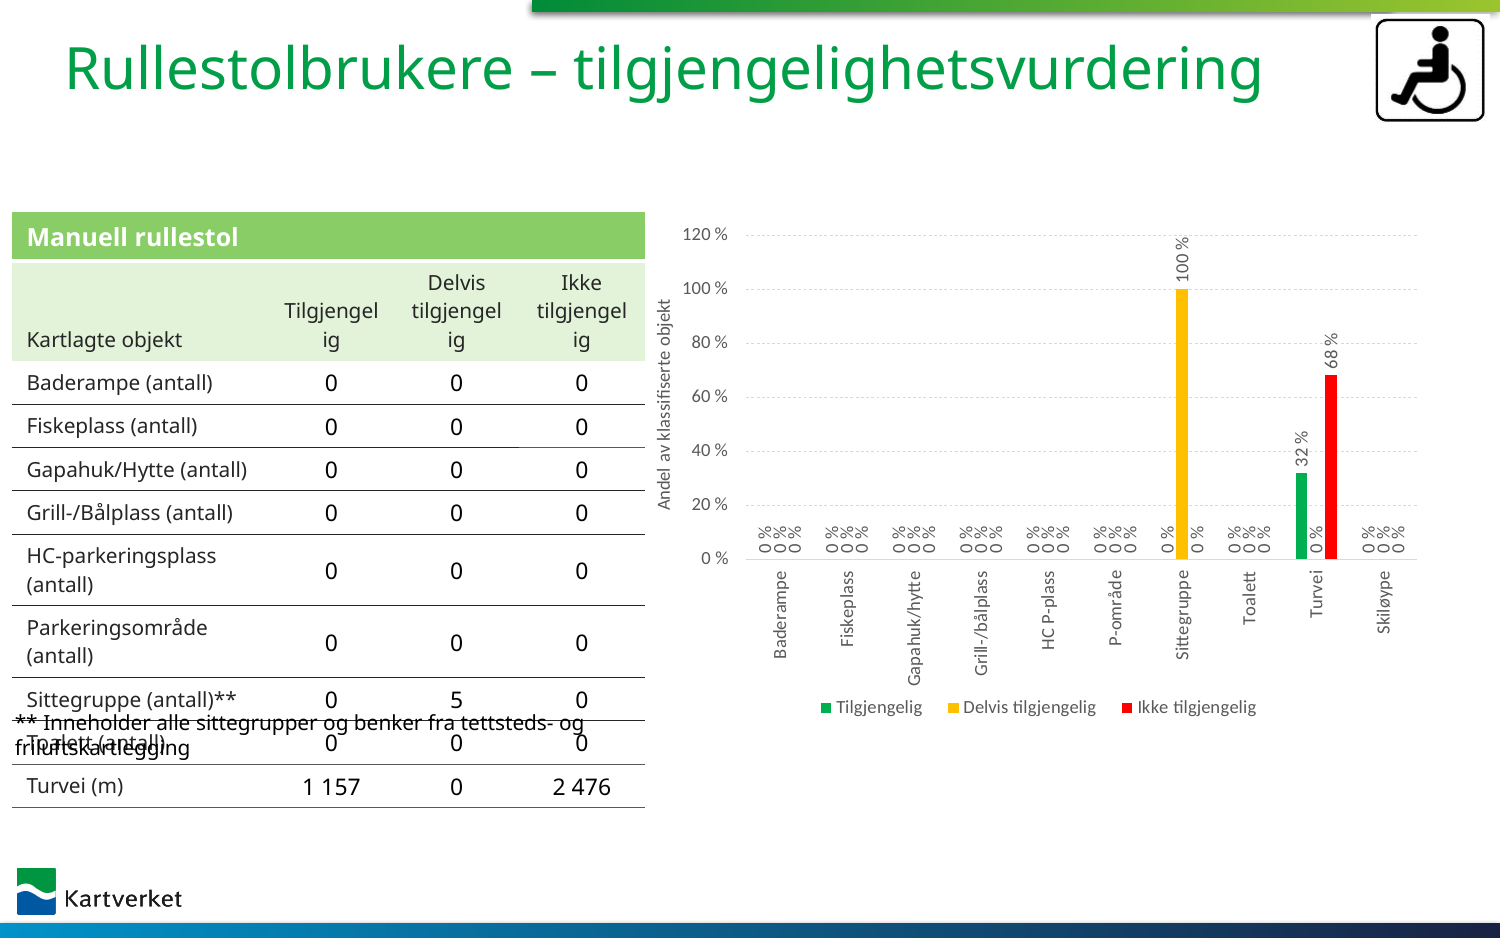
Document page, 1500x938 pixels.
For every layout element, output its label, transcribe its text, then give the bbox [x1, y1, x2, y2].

table_cell 0 [269, 678, 394, 702]
table_cell 0 [519, 405, 638, 447]
table_cell 0 [519, 491, 638, 534]
table_cell 0 [394, 491, 519, 534]
table_cell 0 [394, 535, 519, 605]
text_box Rullestolbrukere – tilgjengelighetsvurdering [49, 12, 1372, 109]
text_box ** Inneholder alle sittegrupper og benker fra tettsteds- og friluftskartlegging [0, 702, 745, 768]
table_cell 5 [394, 678, 519, 702]
table_cell 0 [394, 606, 519, 677]
table_cell 0 [269, 606, 394, 677]
table_cell 0 [394, 405, 519, 447]
table_cell 0 [394, 361, 519, 404]
table_cell 0 [519, 361, 638, 404]
table_cell 0 [269, 405, 394, 447]
table_cell 0 [519, 678, 638, 702]
table_cell Fiskeplass (antall) [12, 405, 269, 447]
table_cell 0 [519, 448, 638, 490]
table_cell Delvis tilgjengelig [394, 263, 519, 361]
table_header Manuell rullestol [12, 212, 645, 259]
picture [643, 218, 1427, 728]
table_cell 0 [394, 448, 519, 490]
table_cell Turvei (m) [12, 768, 269, 807]
table_cell 0 [269, 535, 394, 605]
table_cell 2 476 [519, 768, 645, 807]
table_cell 0 [269, 491, 394, 534]
table_cell 0 [269, 448, 394, 490]
table_cell 0 [269, 361, 394, 404]
table_cell Sittegruppe (antall)** [12, 678, 269, 702]
picture [1371, 13, 1491, 127]
table_cell Ikke tilgjengelig [519, 263, 638, 361]
table_cell Grill-/Bålplass (antall) [12, 491, 269, 534]
table_cell Tilgjengelig [269, 263, 394, 361]
table_cell Parkeringsområde (antall) [12, 606, 269, 677]
table_cell HC-parkeringsplass (antall) [12, 535, 269, 605]
table_cell Gapahuk/Hytte (antall) [12, 448, 269, 490]
table_cell 0 [519, 606, 638, 677]
table_cell 0 [519, 535, 638, 605]
table_cell Baderampe (antall) [12, 361, 269, 404]
table_cell Kartlagte objekt [12, 263, 269, 361]
table_cell 1 157 [269, 768, 394, 807]
table_cell 0 [394, 768, 519, 807]
